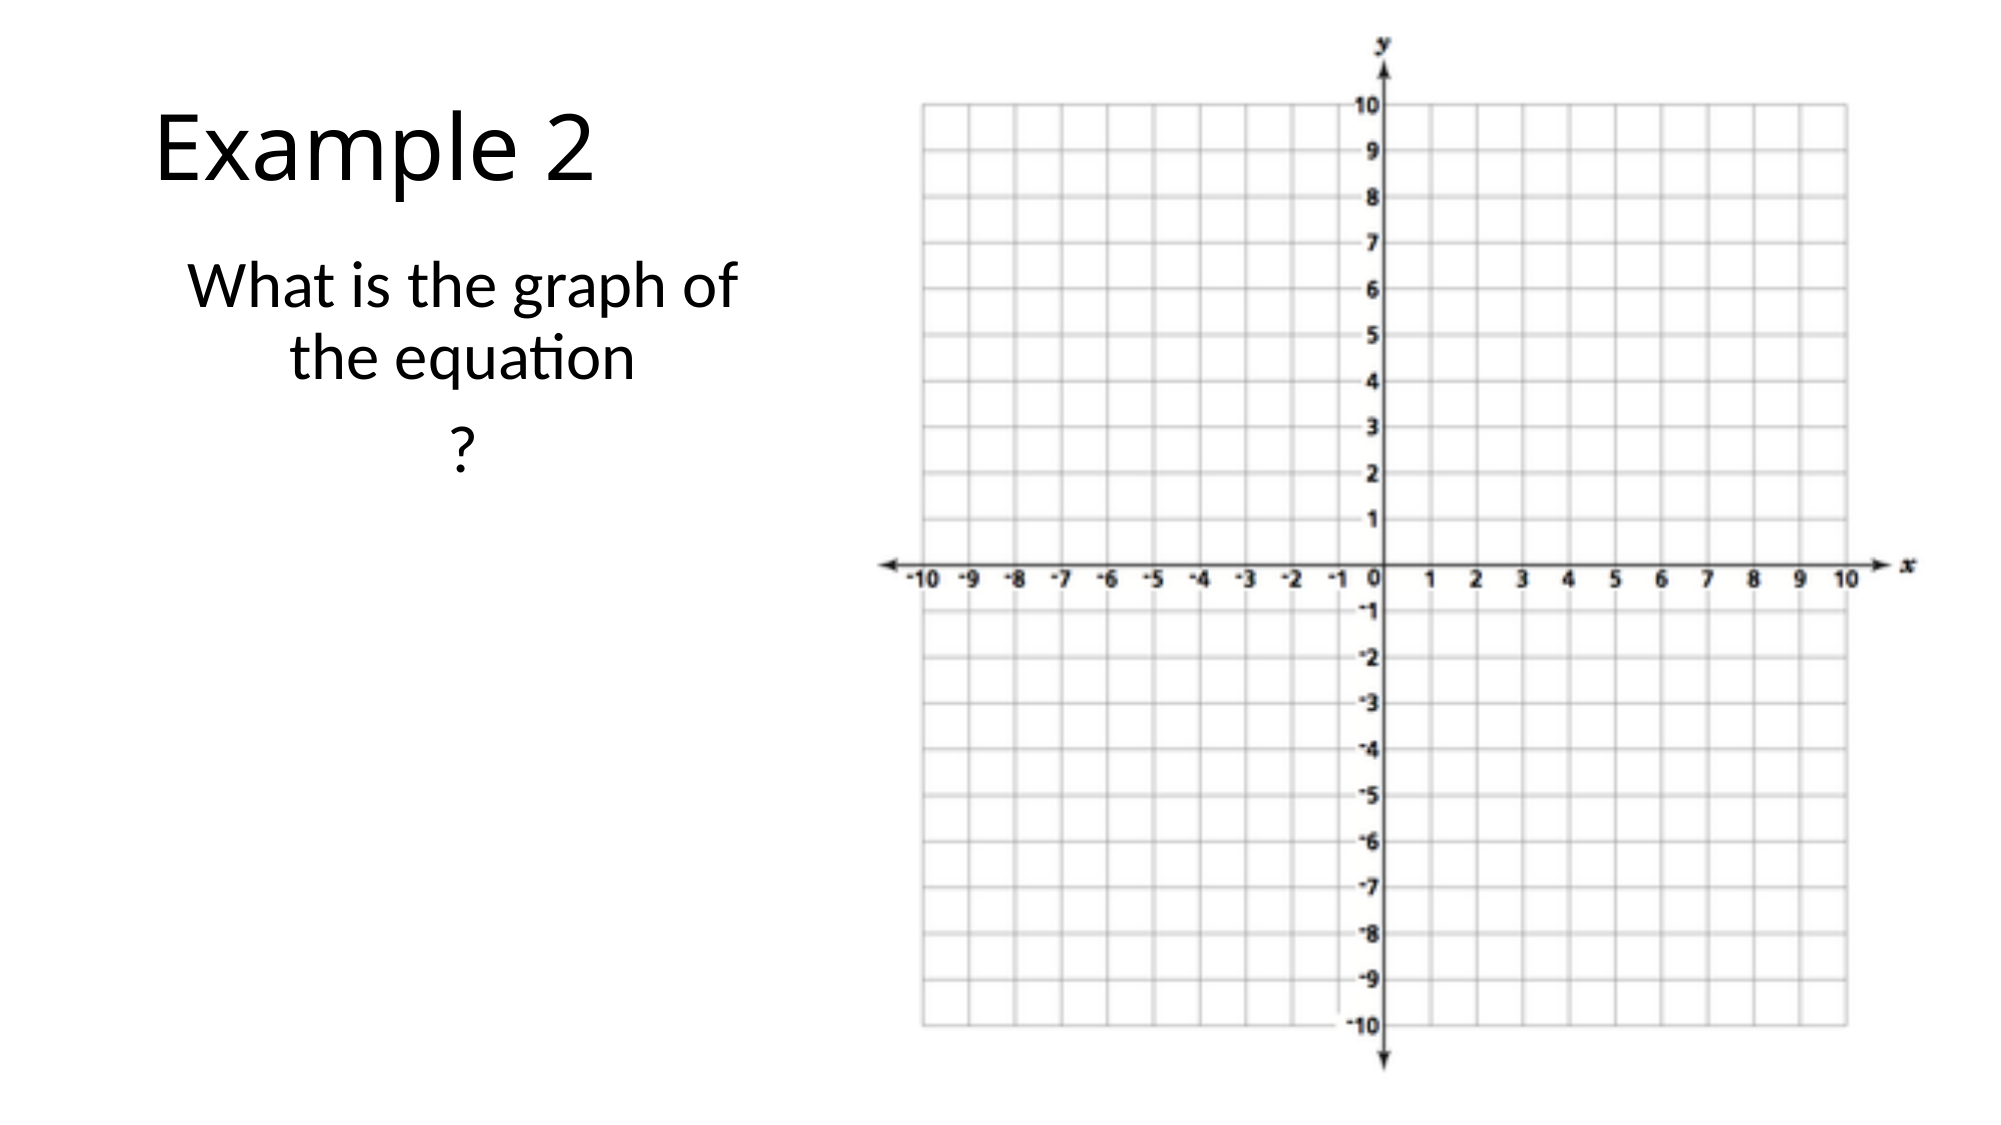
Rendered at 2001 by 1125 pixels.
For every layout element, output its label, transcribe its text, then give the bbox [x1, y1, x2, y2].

title Example 2 [137, 41, 850, 260]
picture [850, 17, 1925, 1079]
